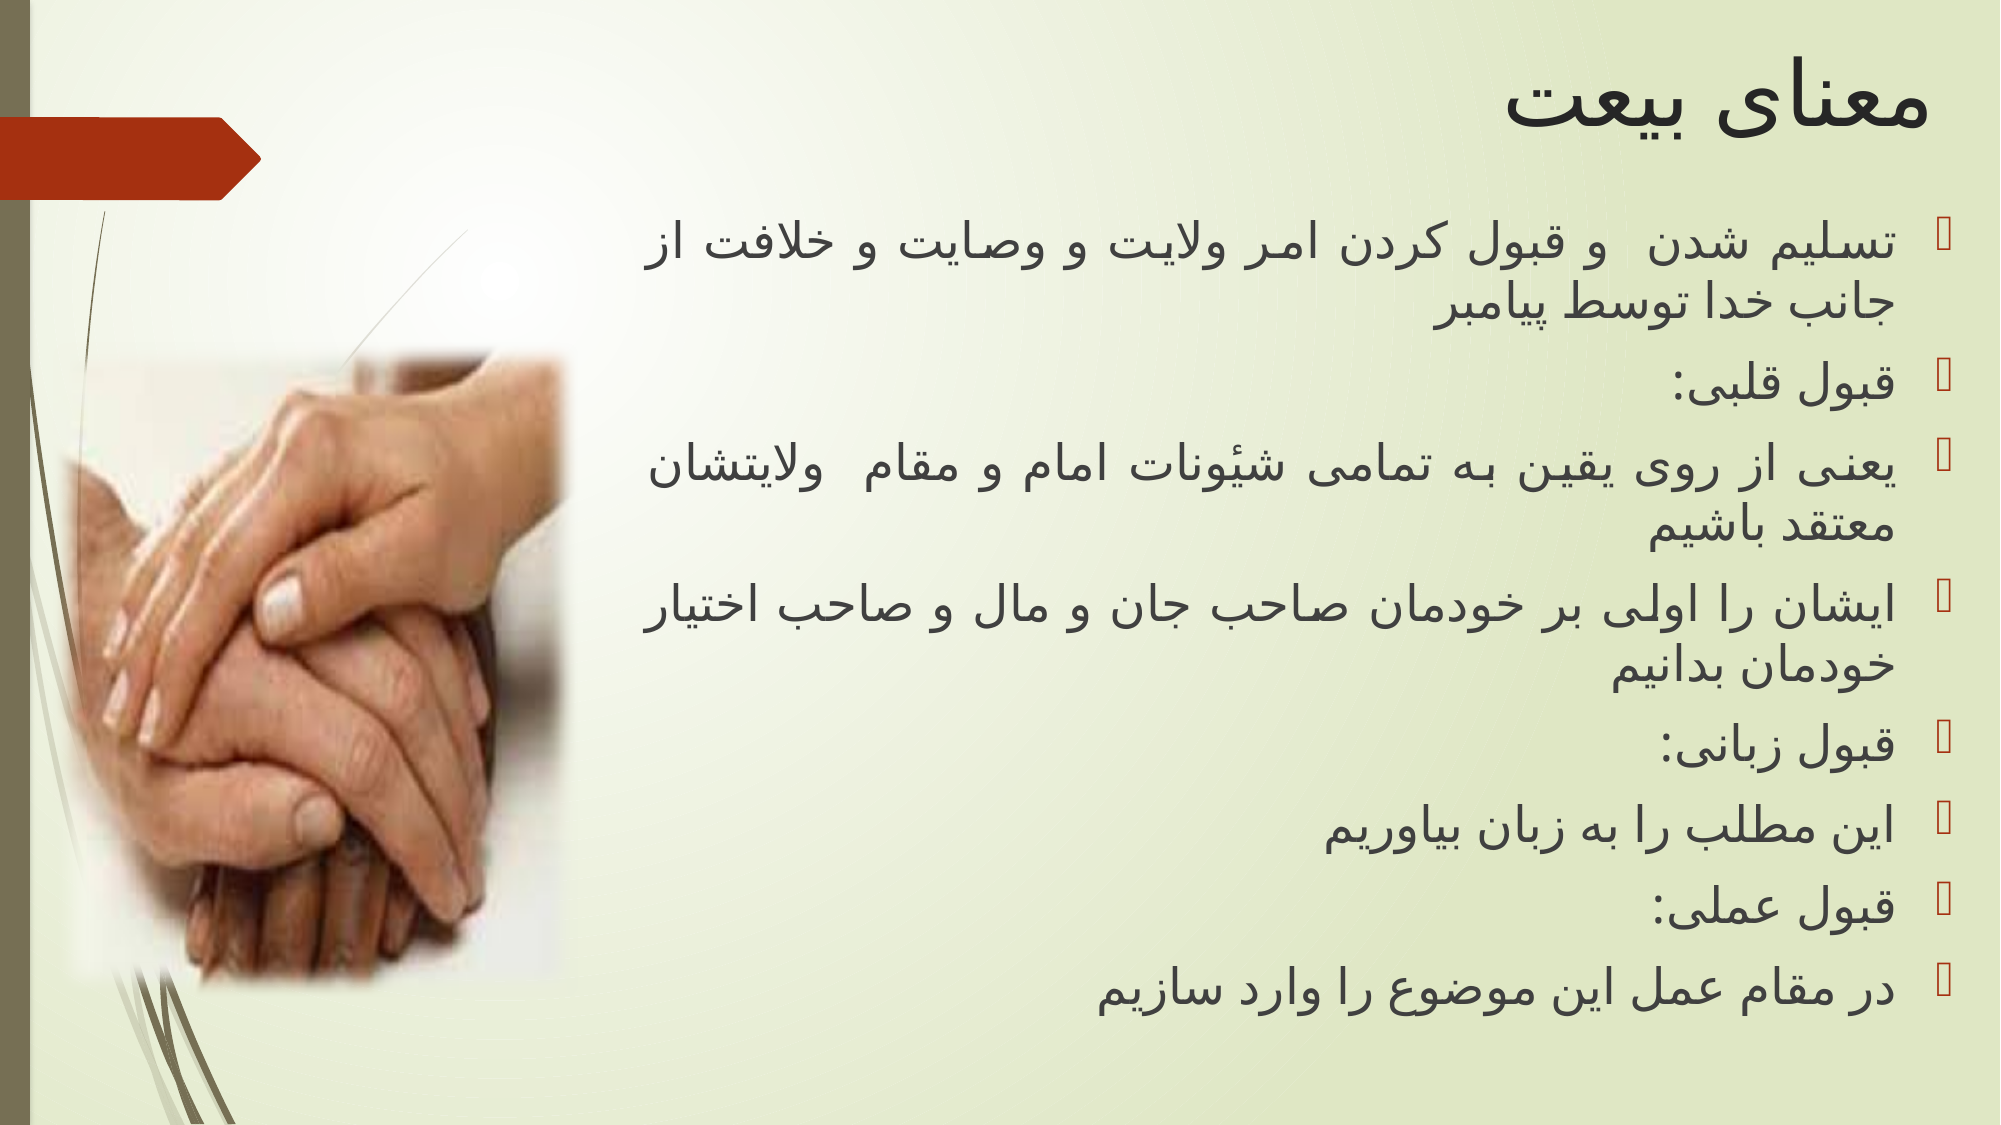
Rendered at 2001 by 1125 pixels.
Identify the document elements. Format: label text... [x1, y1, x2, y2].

title معنای بیعت [530, 26, 1950, 201]
picture [53, 342, 579, 997]
list تسلیم شدن و قبول کردن امر ولایت و وصایت و خلافت از جانب خدا توسط پیامبر قبول قلبی: یعنی از روی یقین به تمامی شیٔونات امام و مقام ولایتشان معتقد باشیم ایشان را اولی بر خودمان صاحب جان و مال و صاحب اختیار خودمان بدانیم قبول زبانی: این مطلب را به زبان بیاوریم قبول عملی: در مقام عمل این موضوع را وارد سازیم [626, 200, 1969, 1080]
